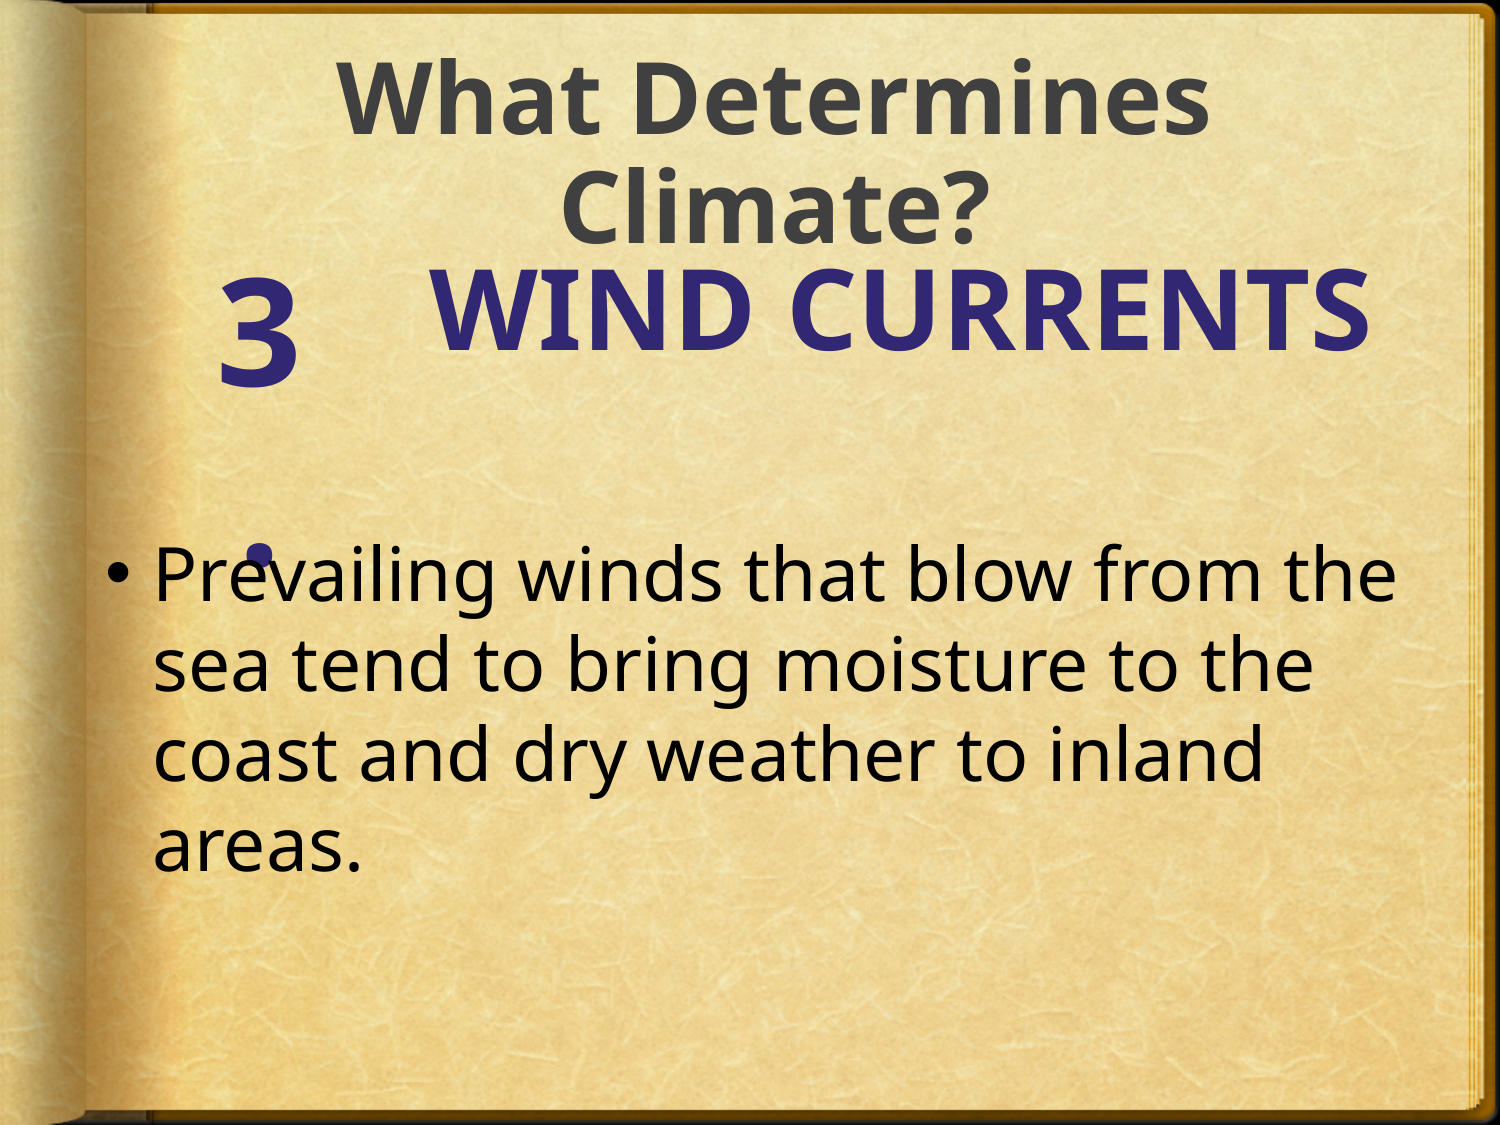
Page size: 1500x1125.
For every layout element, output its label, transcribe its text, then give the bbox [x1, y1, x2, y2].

text_box Wind currents [363, 230, 1440, 381]
title What Determines Climate? [178, 45, 1372, 265]
text_box Prevailing winds that blow from the sea tend to bring moisture to the coast and dry weather to inland areas. [90, 518, 1444, 894]
picture [0, 0, 1500, 1125]
text_box 3. [182, 228, 337, 518]
